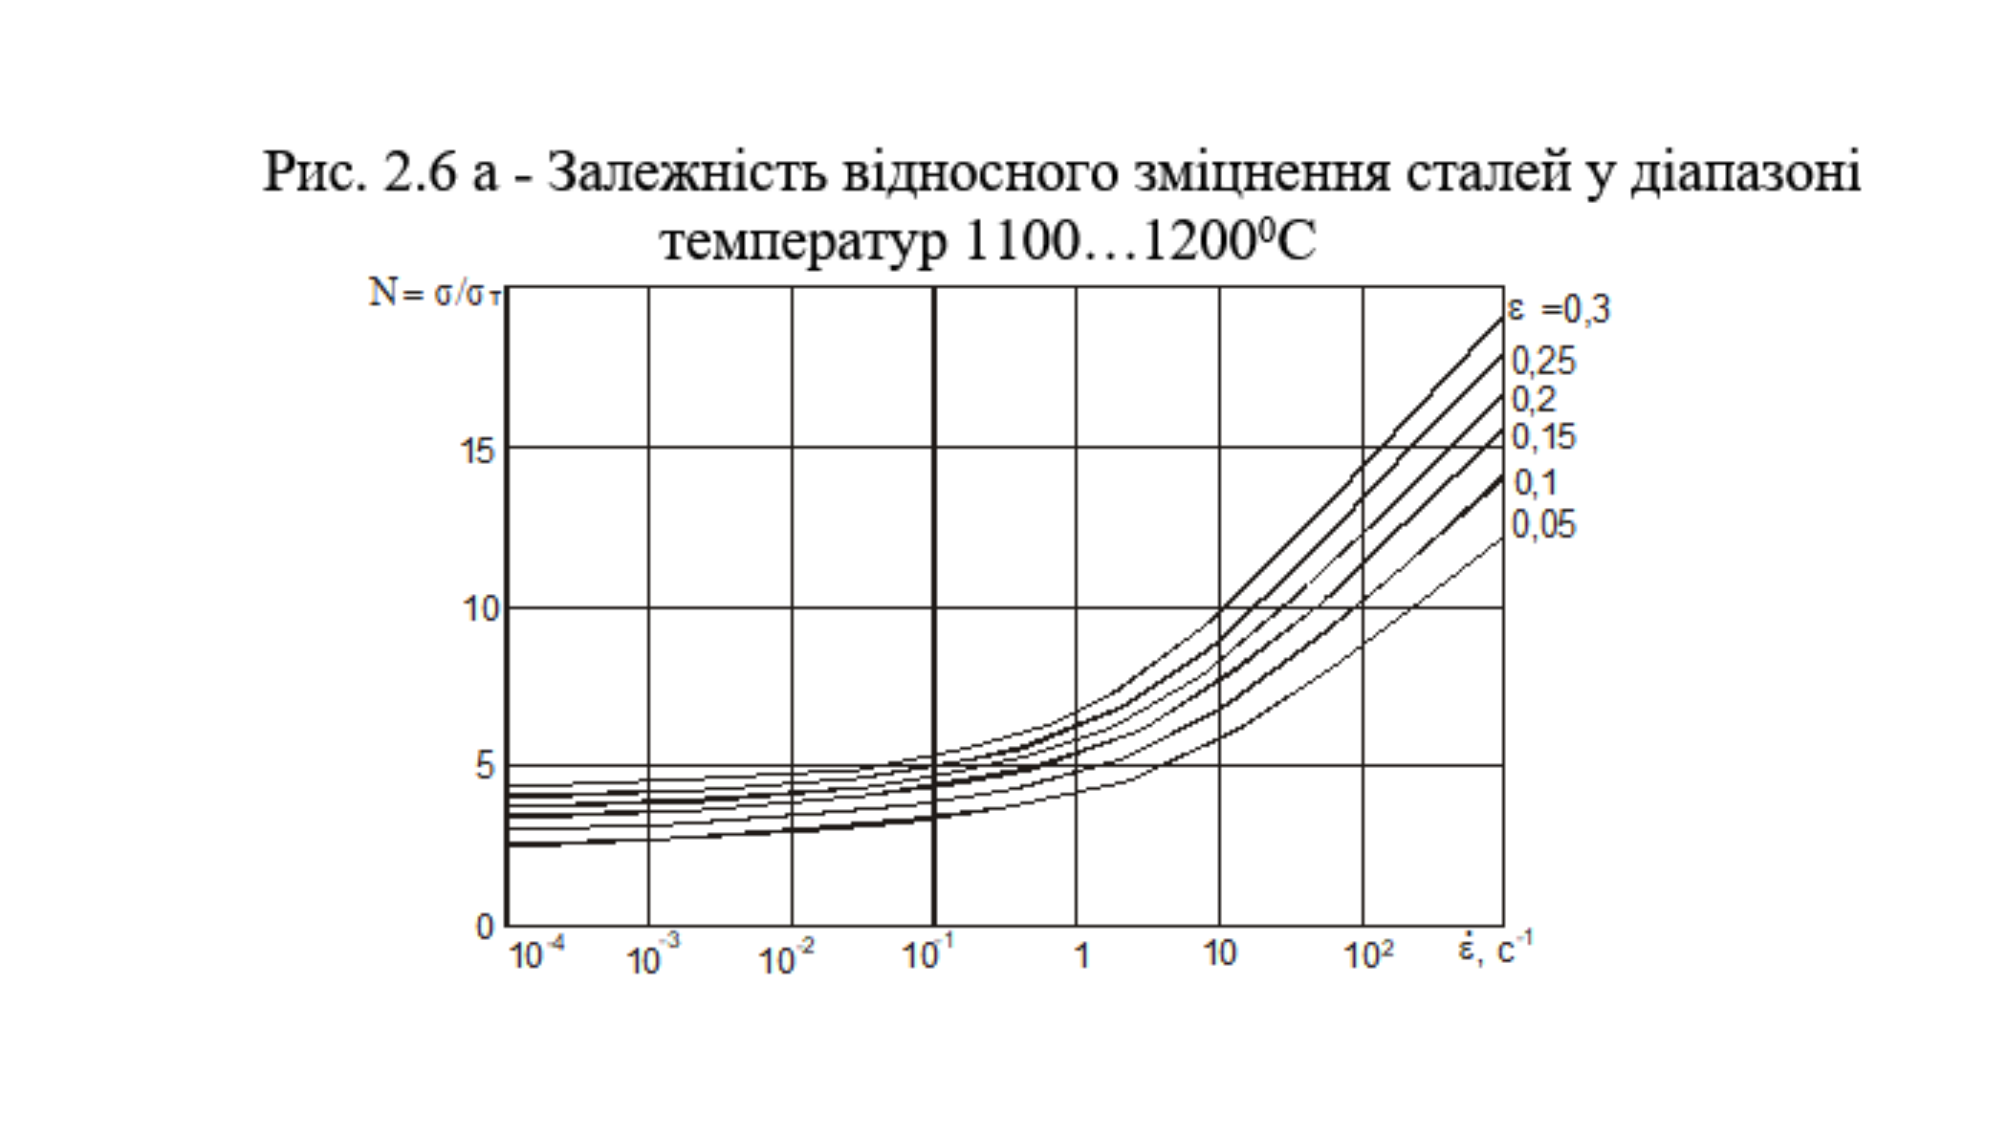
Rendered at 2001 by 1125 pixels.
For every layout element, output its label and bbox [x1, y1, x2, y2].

picture [238, 137, 1942, 1006]
